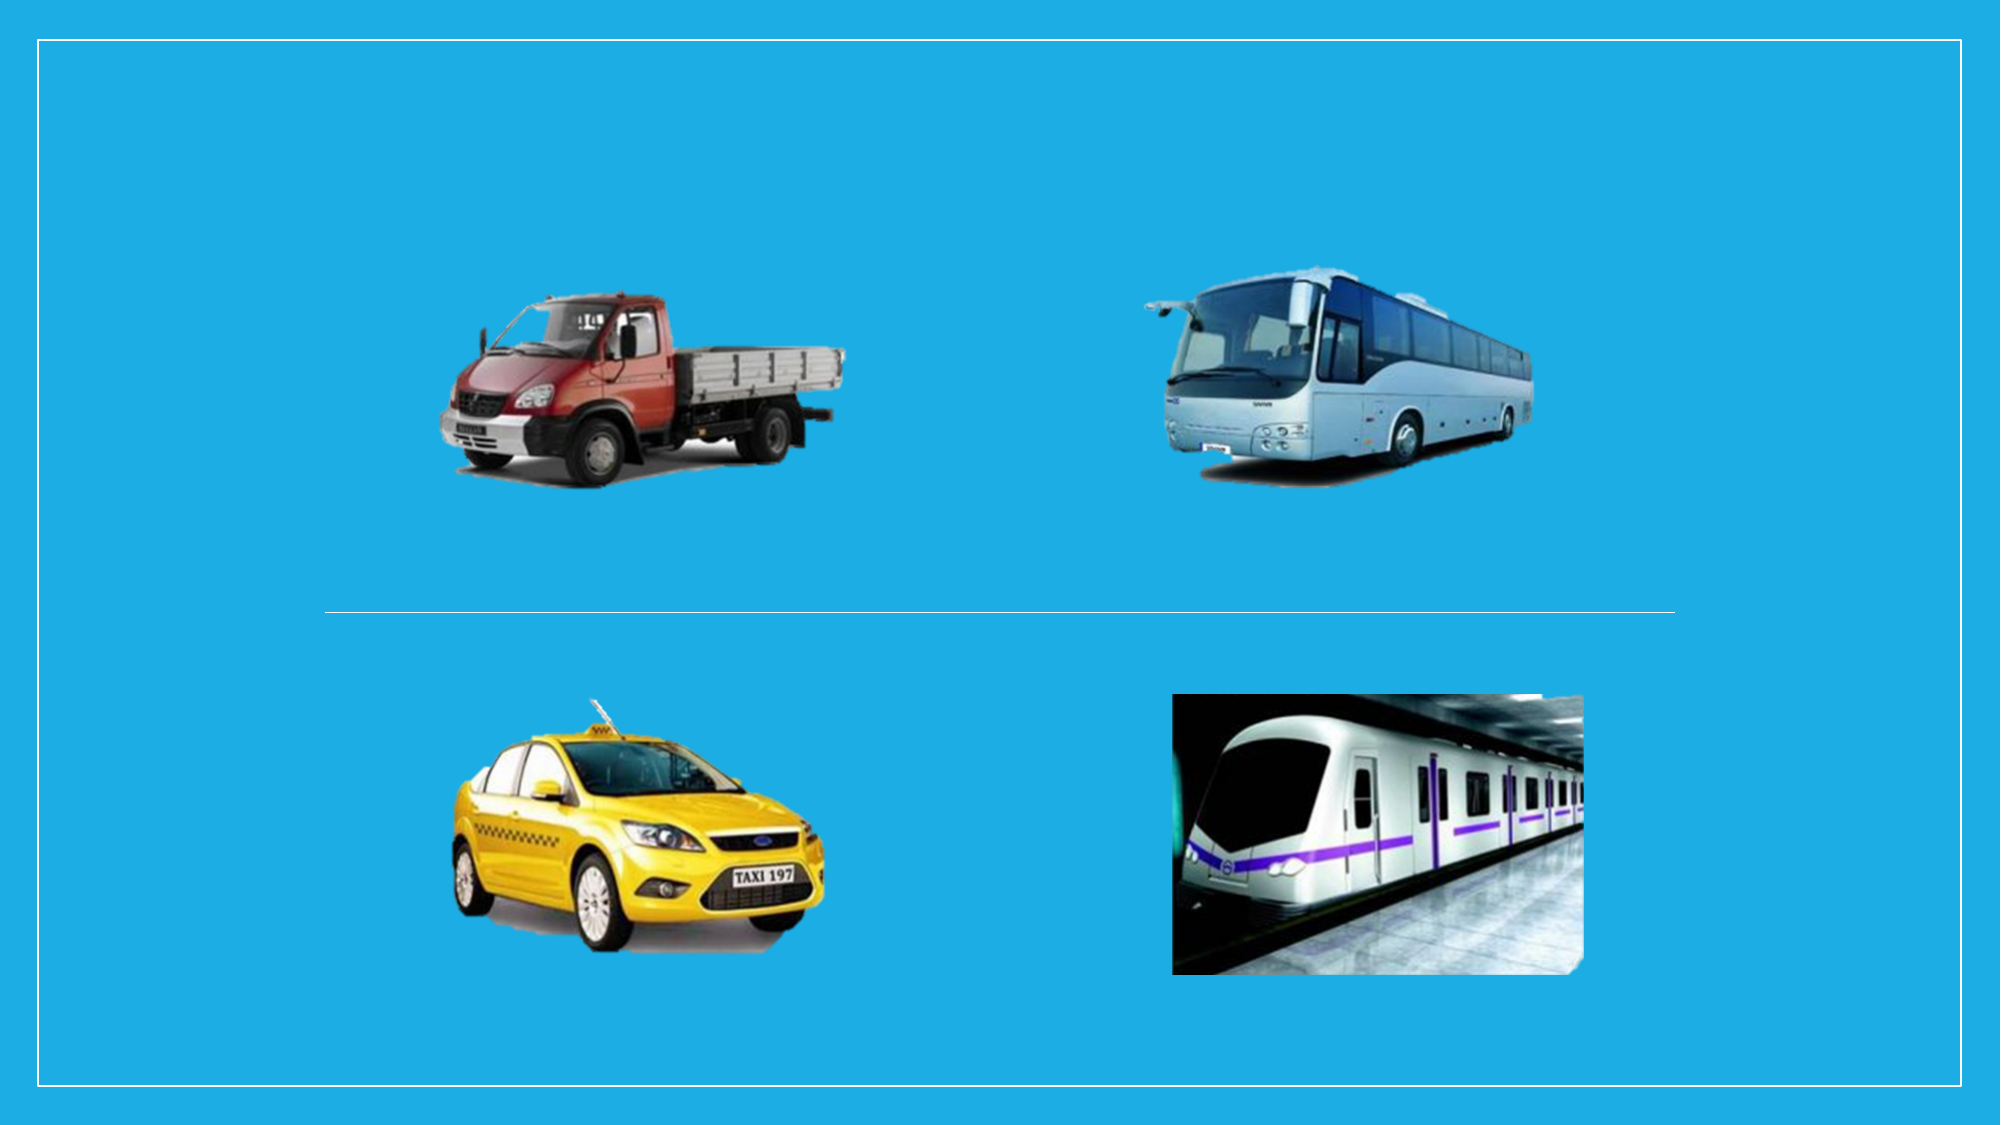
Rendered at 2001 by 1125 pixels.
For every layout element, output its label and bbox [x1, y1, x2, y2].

picture [1172, 694, 1584, 976]
picture [419, 245, 862, 499]
picture [439, 694, 843, 996]
picture [1126, 238, 1541, 491]
